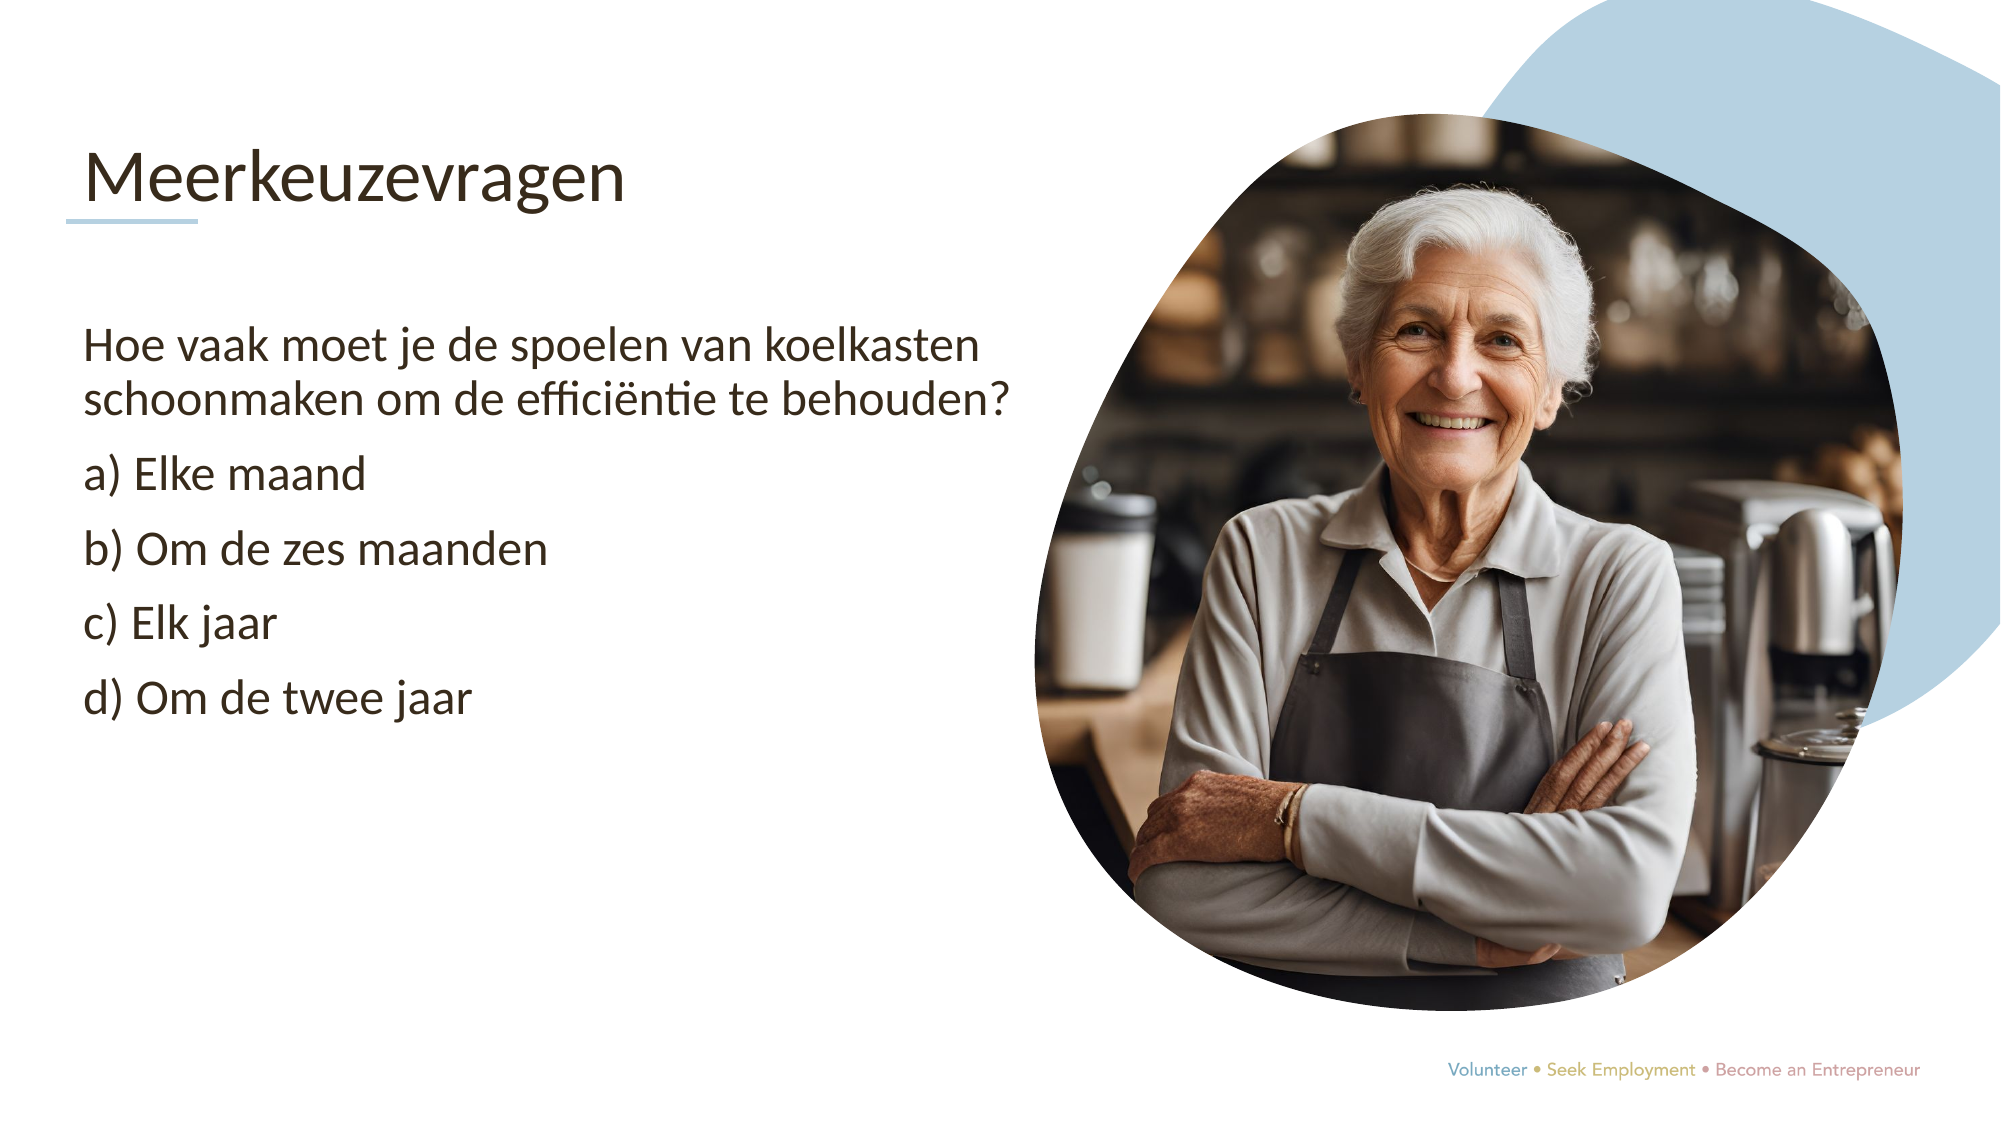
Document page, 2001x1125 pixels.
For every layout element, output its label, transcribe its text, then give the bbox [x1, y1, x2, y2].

text_box Hoe vaak moet je de spoelen van koelkasten schoonmaken om de efficiëntie te behouden? a) Elke maand b) Om de zes maanden c) Elk jaar d) Om de twee jaar [68, 311, 1035, 1071]
picture [1034, 113, 1903, 1011]
text_box Meerkeuzevragen [68, 129, 903, 356]
picture [1418, 1046, 1971, 1103]
